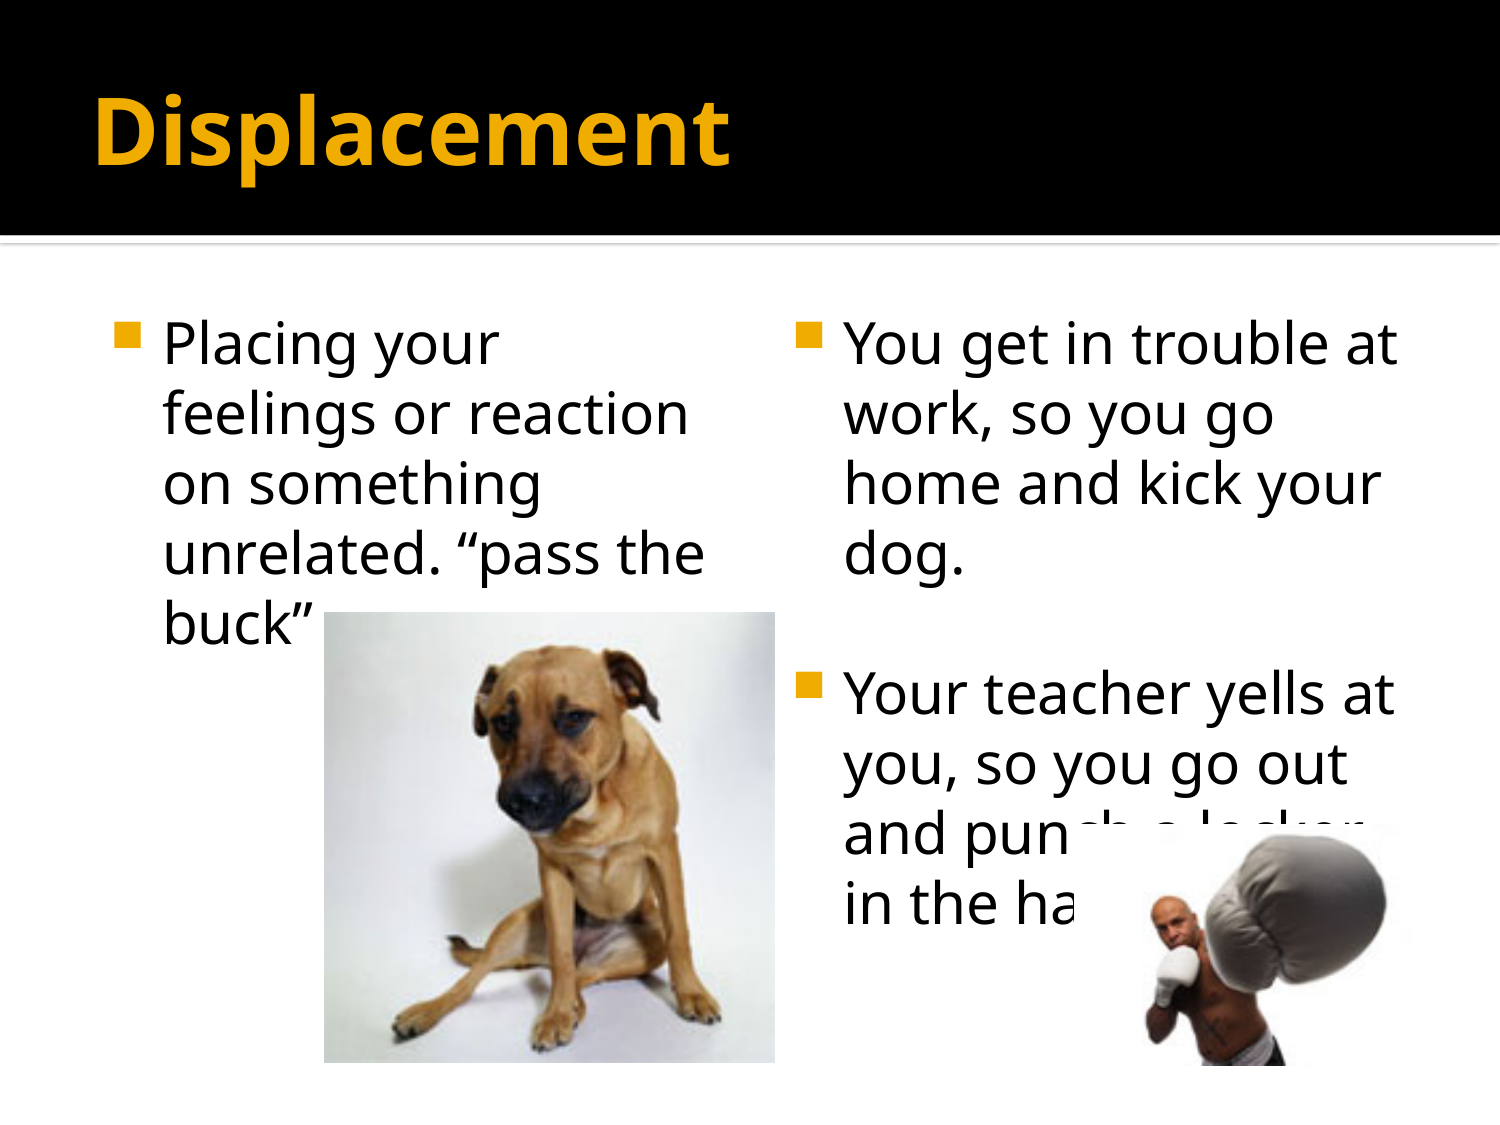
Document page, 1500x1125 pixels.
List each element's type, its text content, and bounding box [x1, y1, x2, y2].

list You get in trouble at work, so you go home and kick your dog. Your teacher yells at you, so you go out and punch a locker in the hallway. [762, 291, 1425, 1050]
picture [1074, 824, 1438, 1066]
picture [324, 612, 775, 1063]
title Displacement [75, 24, 1425, 231]
list Placing your feelings or reaction on something unrelated. “pass the buck” [75, 291, 738, 1050]
